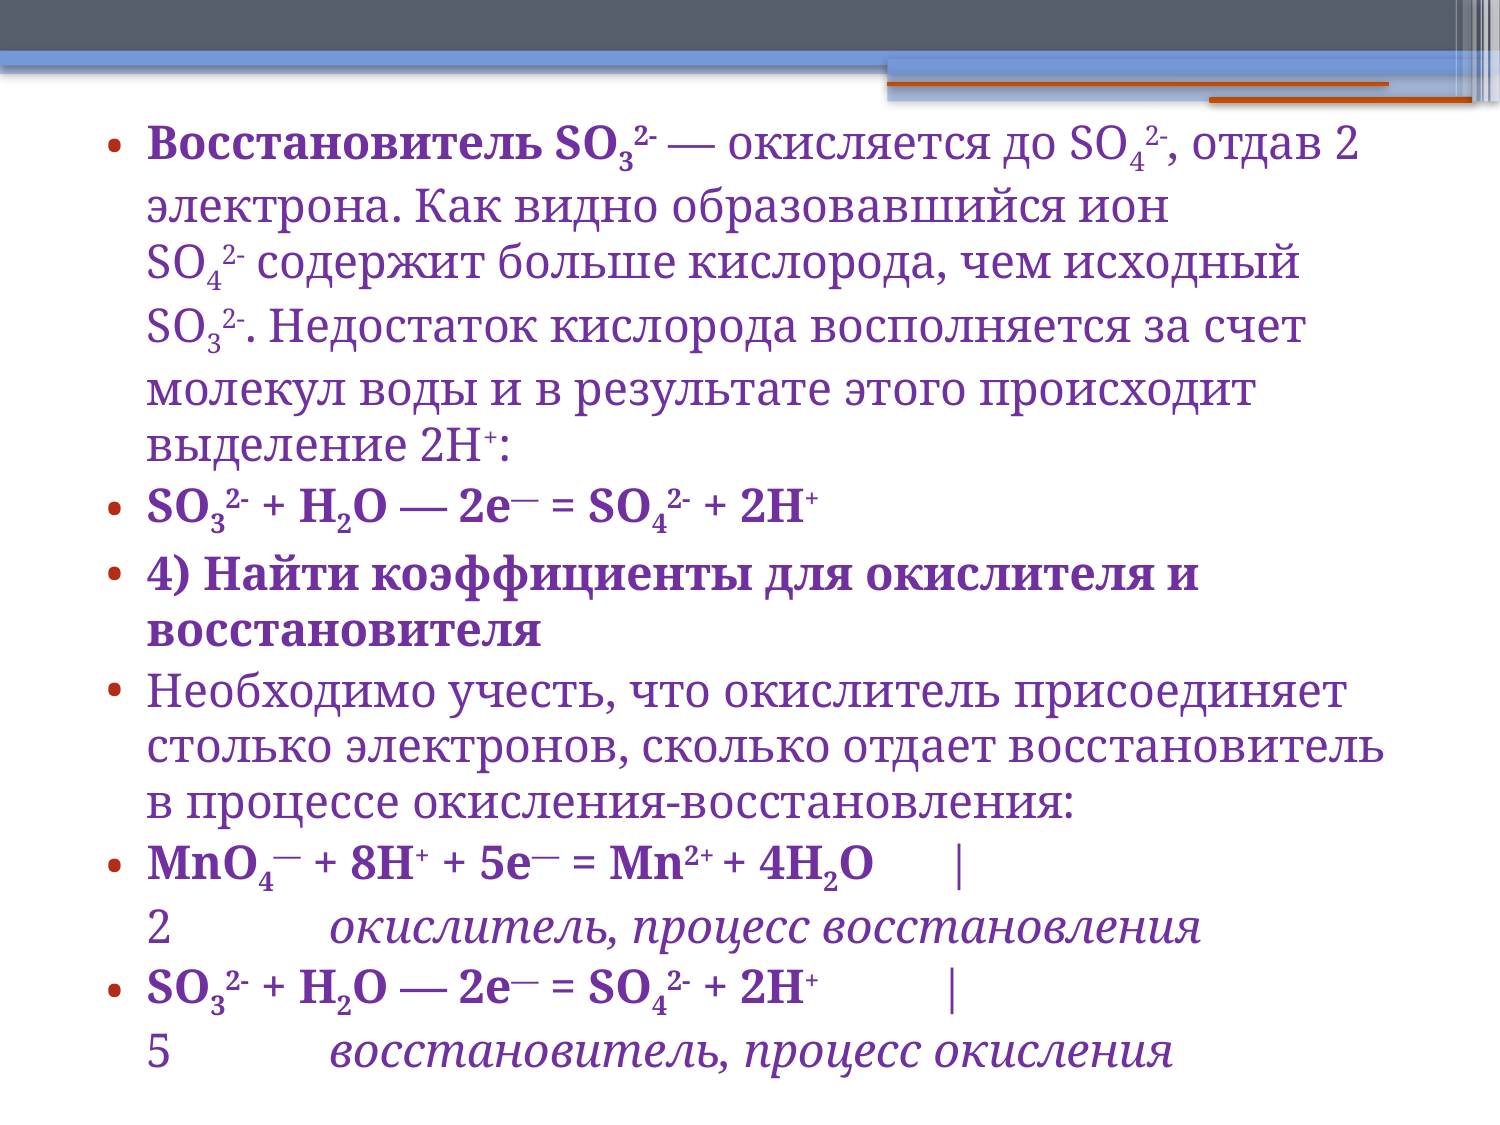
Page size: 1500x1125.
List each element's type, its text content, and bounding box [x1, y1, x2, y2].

text_box Восстановитель SO32- — окисляется до SO42-, отдав 2 электрона. Как видно образовавшийся ион SO42- содержит больше кислорода, чем исходный SO32-. Недостаток кислорода восполняется за счет молекул воды и в результате этого происходит выделение 2H+: SO32- + H2O — 2e— = SO42- + 2H+ 4) Найти коэффициенты для окислителя и восстановителя Необходимо учесть, что окислитель присоединяет столько электронов, сколько отдает восстановитель в процессе окисления-восстановления: MnO4— + 8H+ + 5e— = Mn2+ + 4H2O |2 окислитель, процесс восстановления SO32- + H2O — 2e— = SO42- + 2H+ |5 восстановитель, процесс окисления [75, 105, 1425, 1125]
